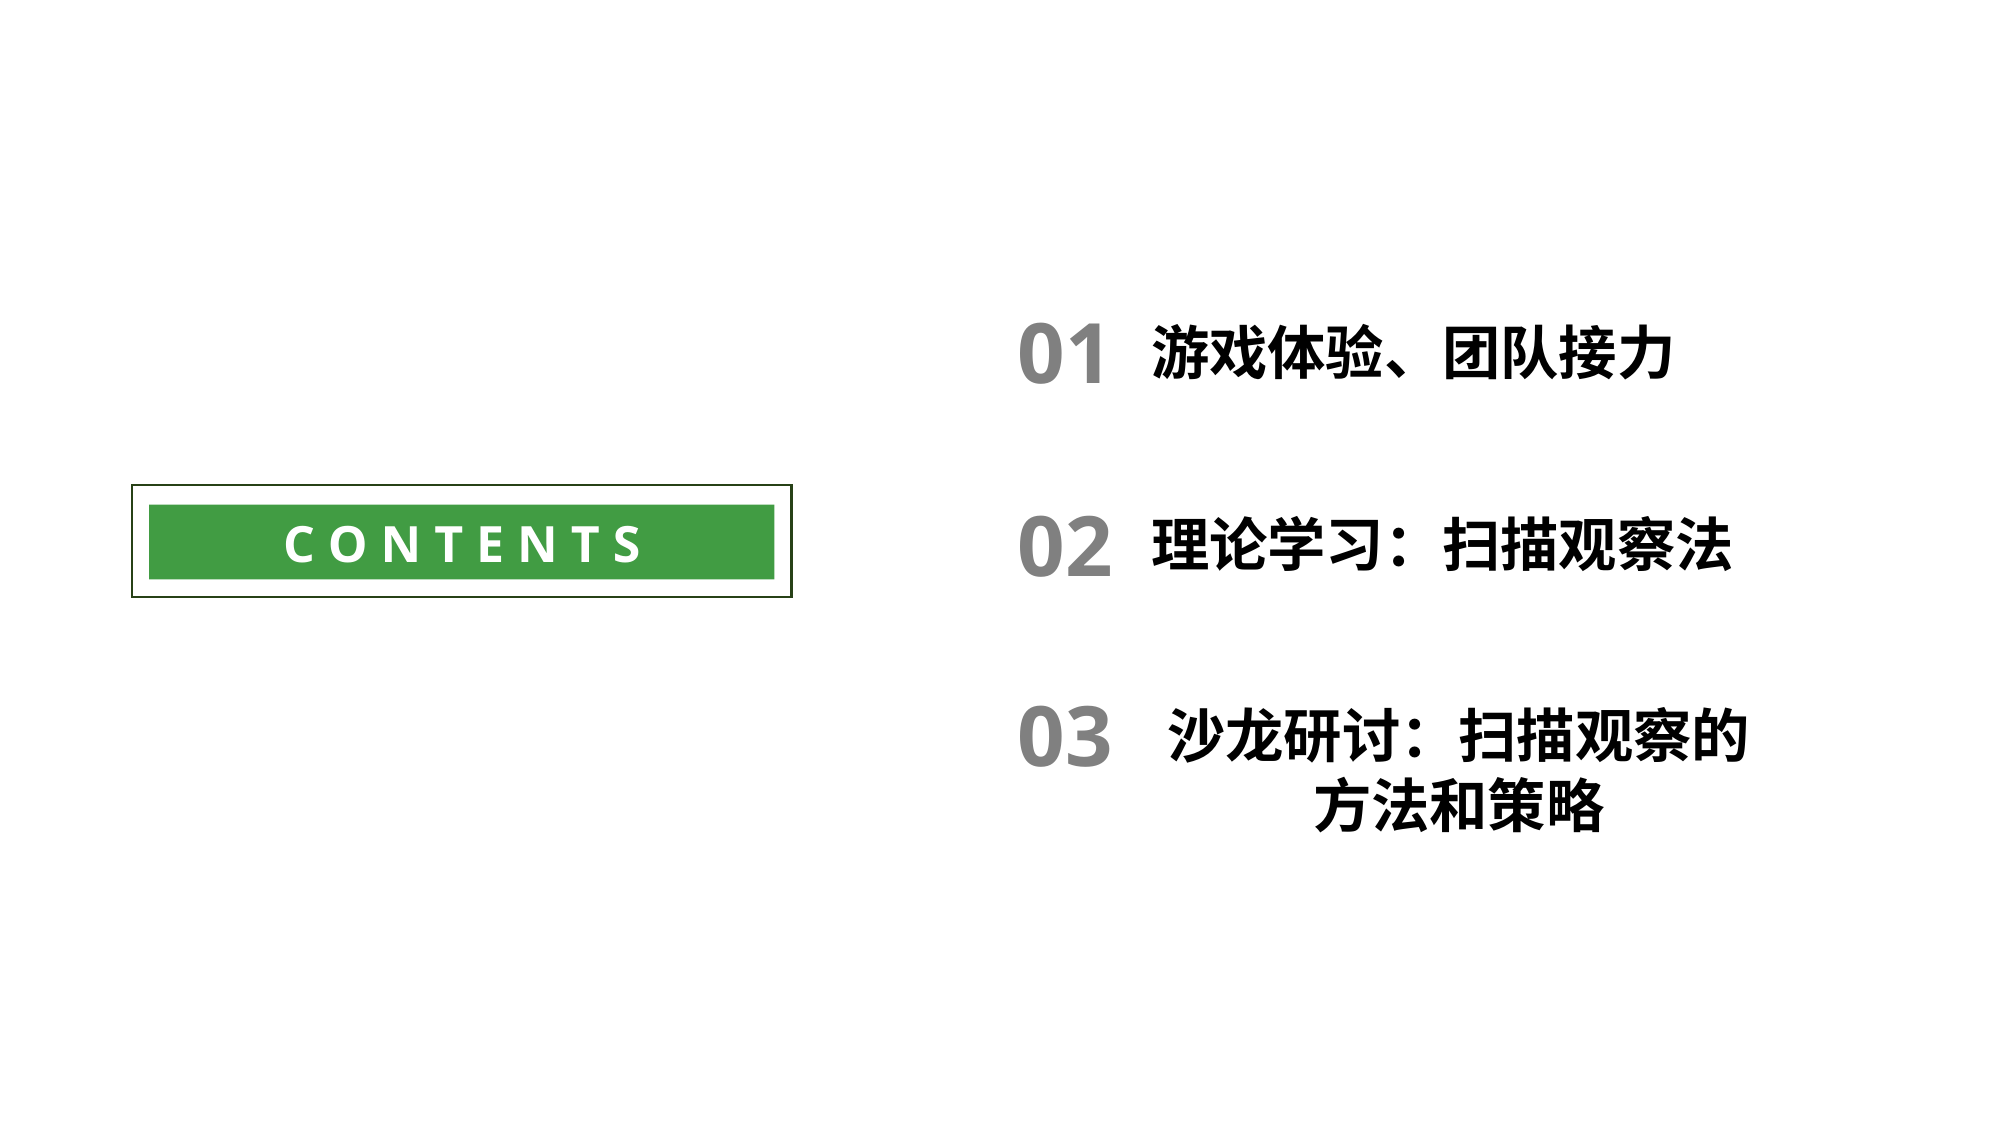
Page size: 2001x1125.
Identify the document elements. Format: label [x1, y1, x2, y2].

text_box [131, 484, 792, 598]
text_box [993, 293, 1772, 848]
